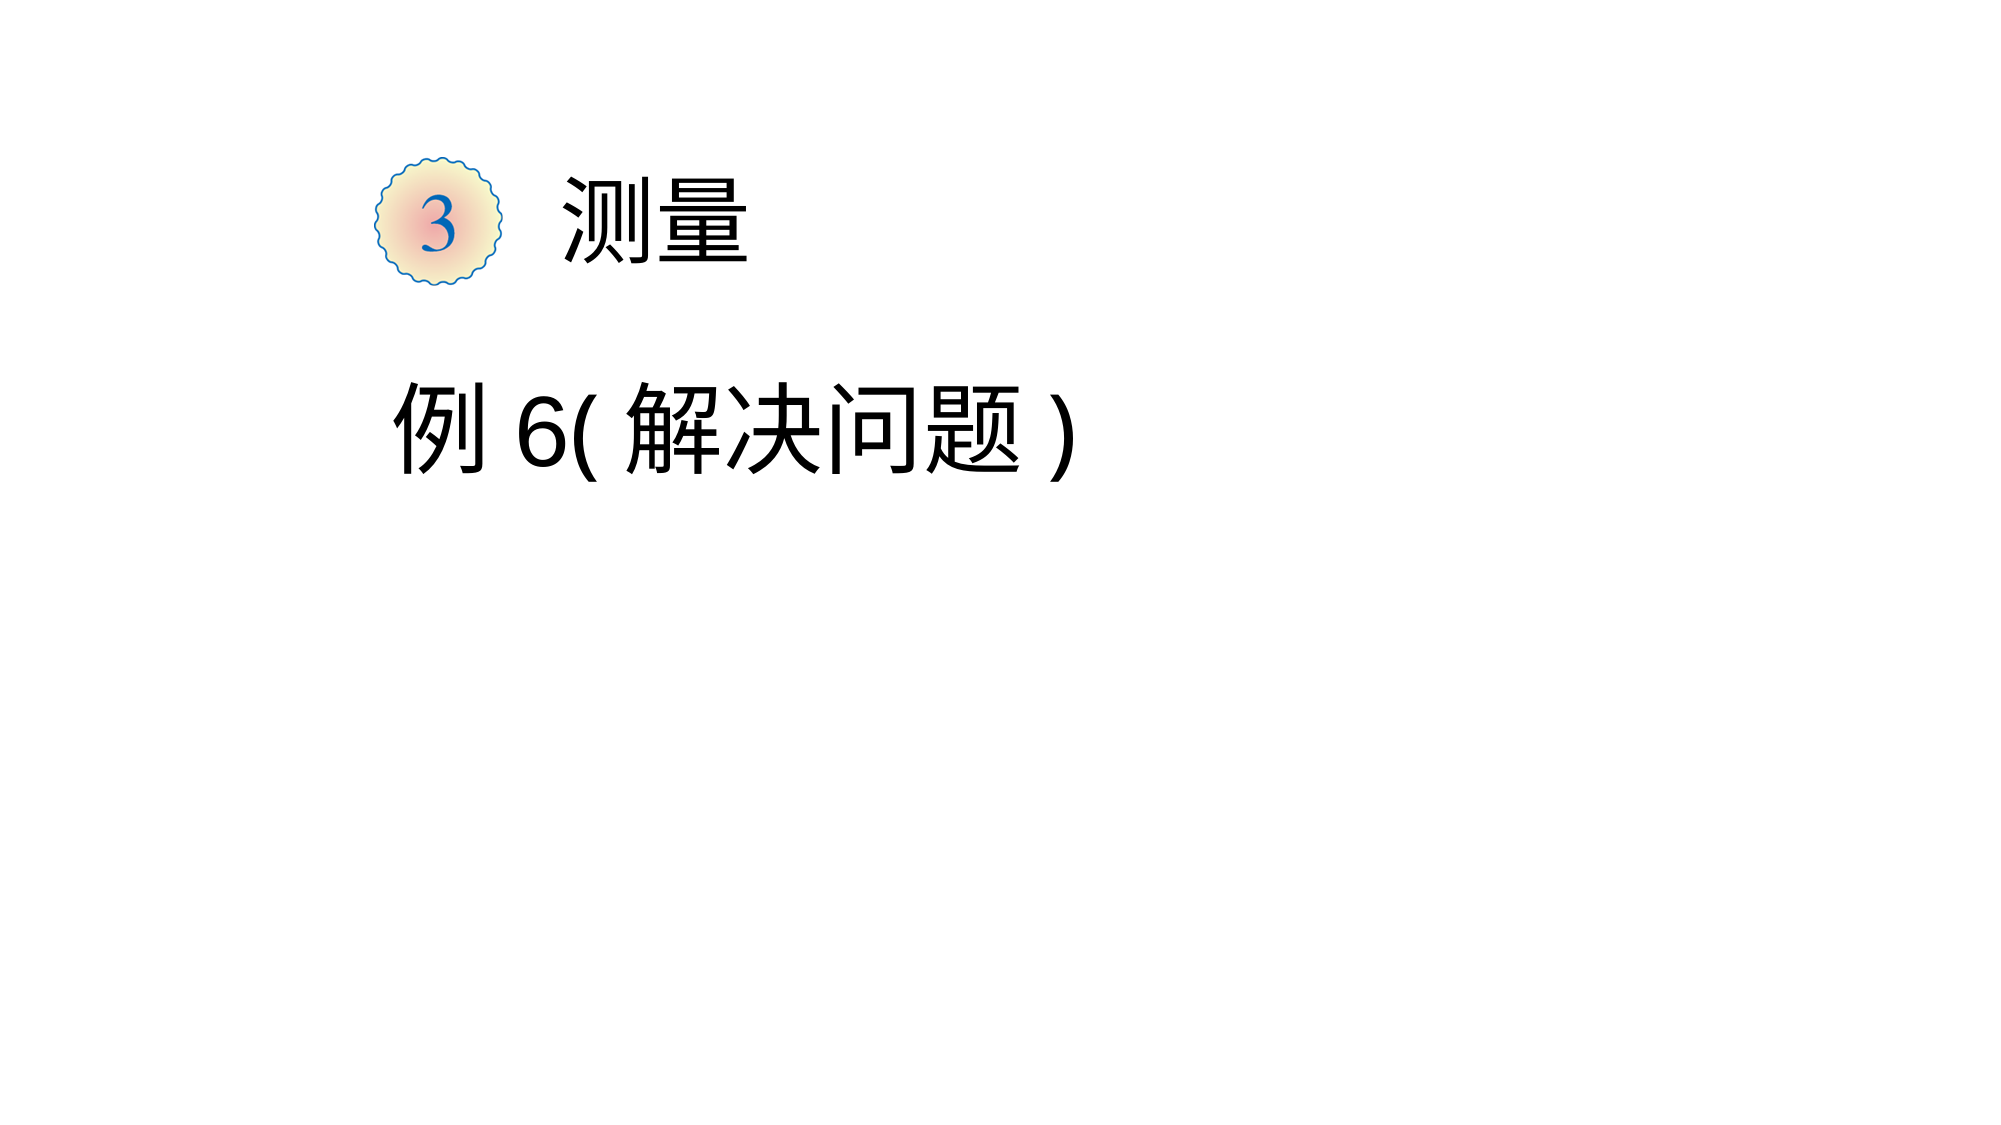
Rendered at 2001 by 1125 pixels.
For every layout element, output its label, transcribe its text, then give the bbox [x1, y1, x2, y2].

picture [373, 156, 503, 286]
text_box 测量 [544, 141, 947, 296]
text_box 例6(解决问题) [303, 359, 1166, 494]
